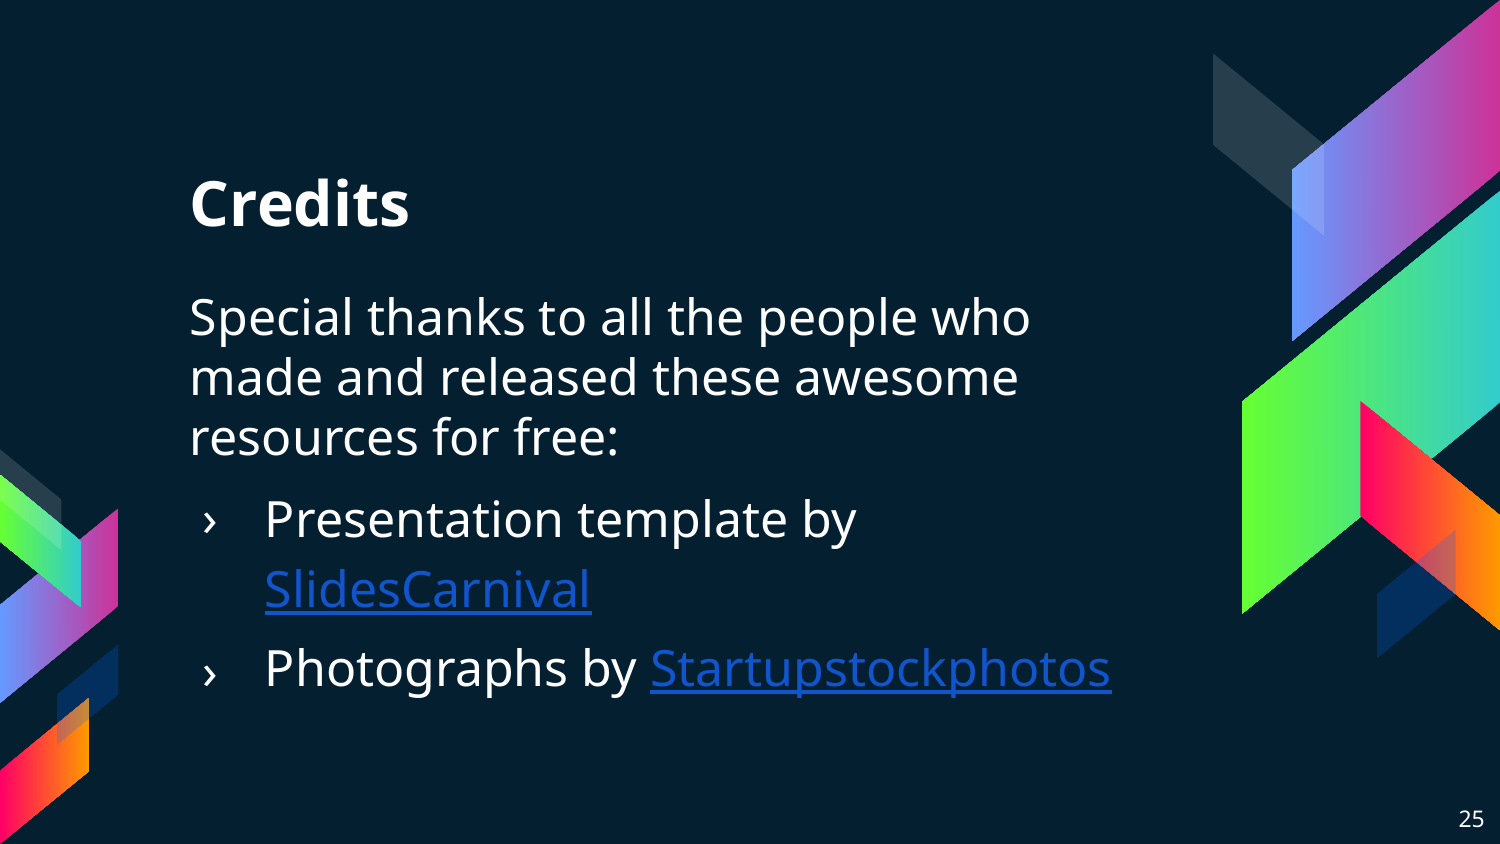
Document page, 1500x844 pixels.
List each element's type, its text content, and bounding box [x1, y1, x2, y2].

list Special thanks to all the people who made and released these awesome resources for free: Presentation template by SlidesCarnival Photographs by Startupstockphotos [175, 270, 1155, 725]
title Credits [175, 149, 1155, 255]
slide_number ‹#› [1403, 789, 1500, 844]
